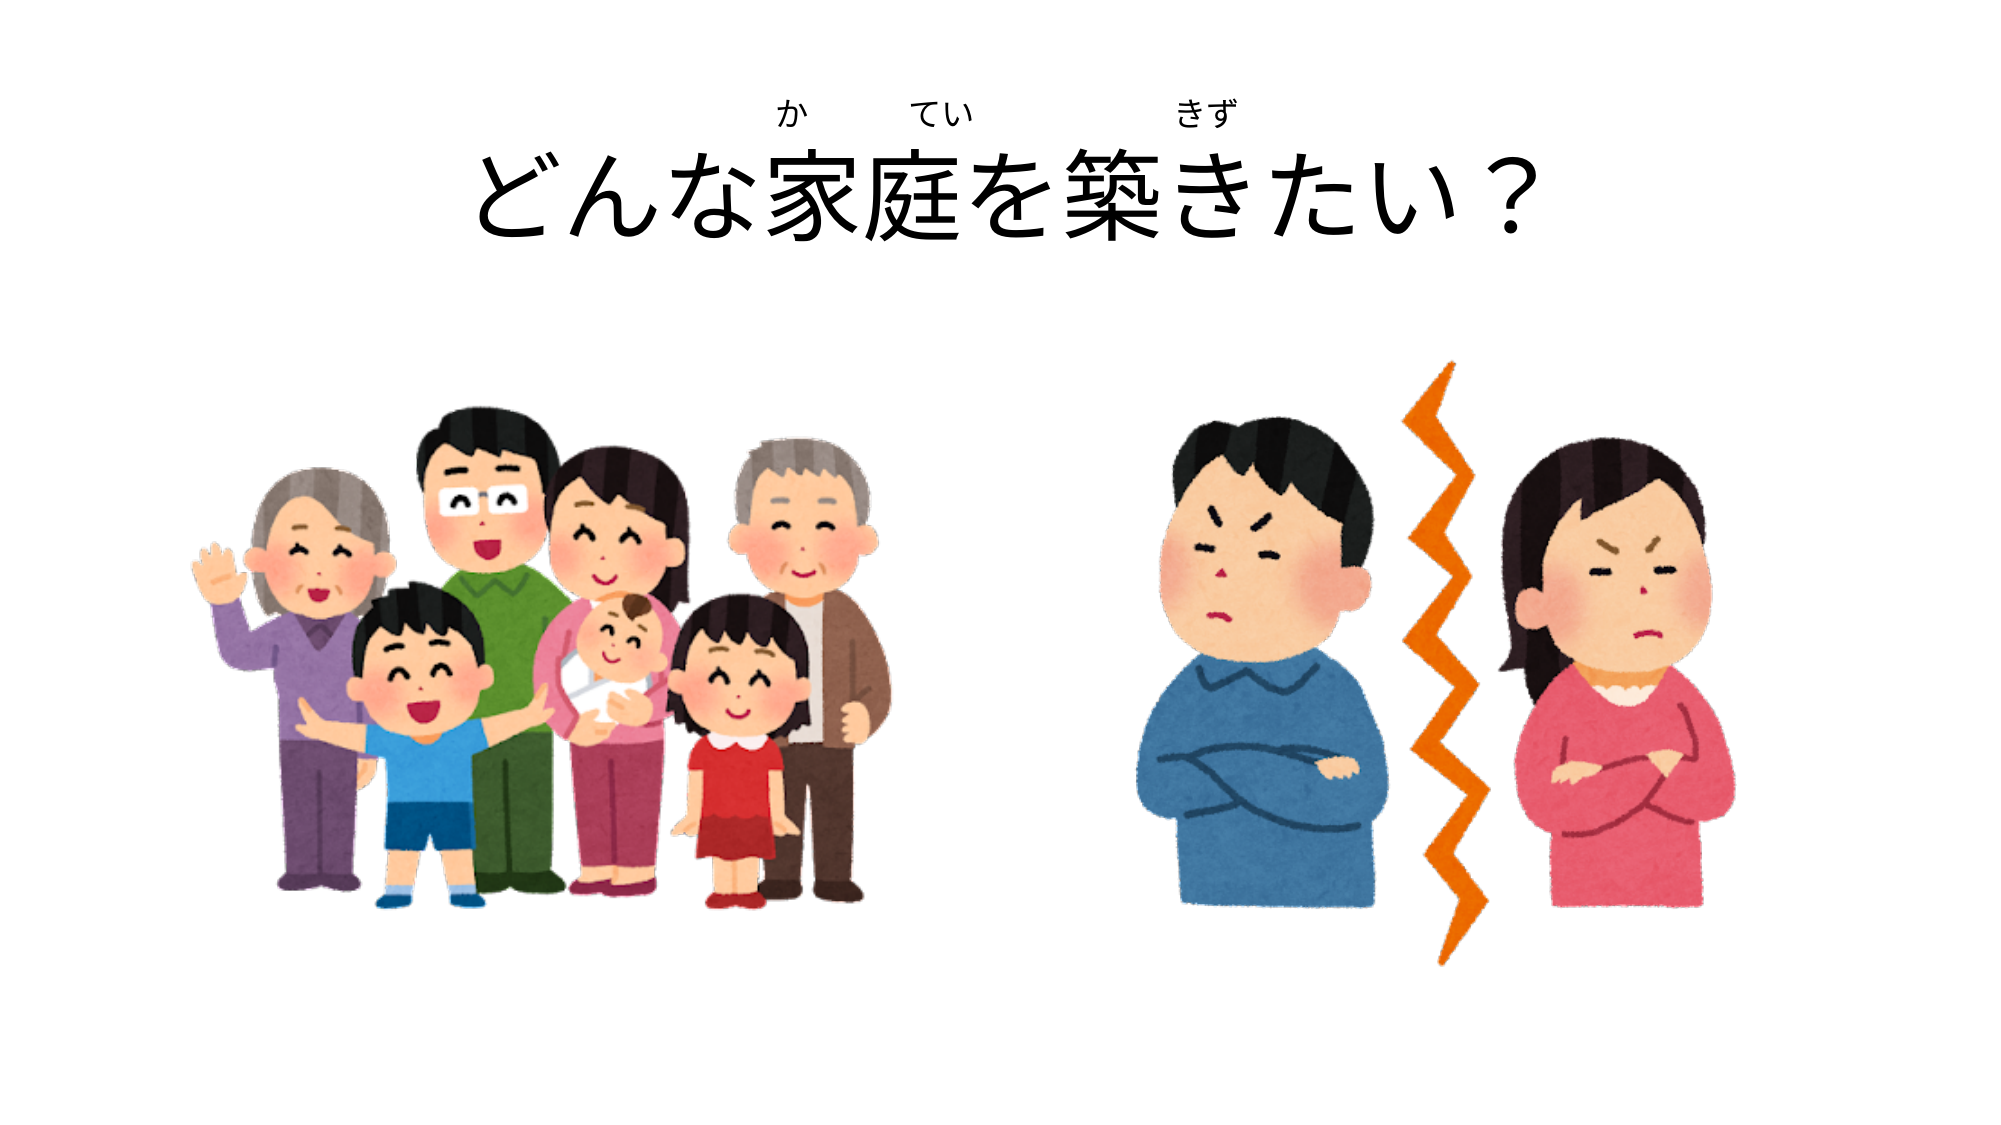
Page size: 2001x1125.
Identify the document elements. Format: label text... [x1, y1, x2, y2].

picture [1094, 342, 1778, 979]
text_box か てい きず [760, 85, 1277, 141]
text_box どんな家庭を築きたい？ [447, 126, 1817, 261]
picture [184, 365, 906, 956]
